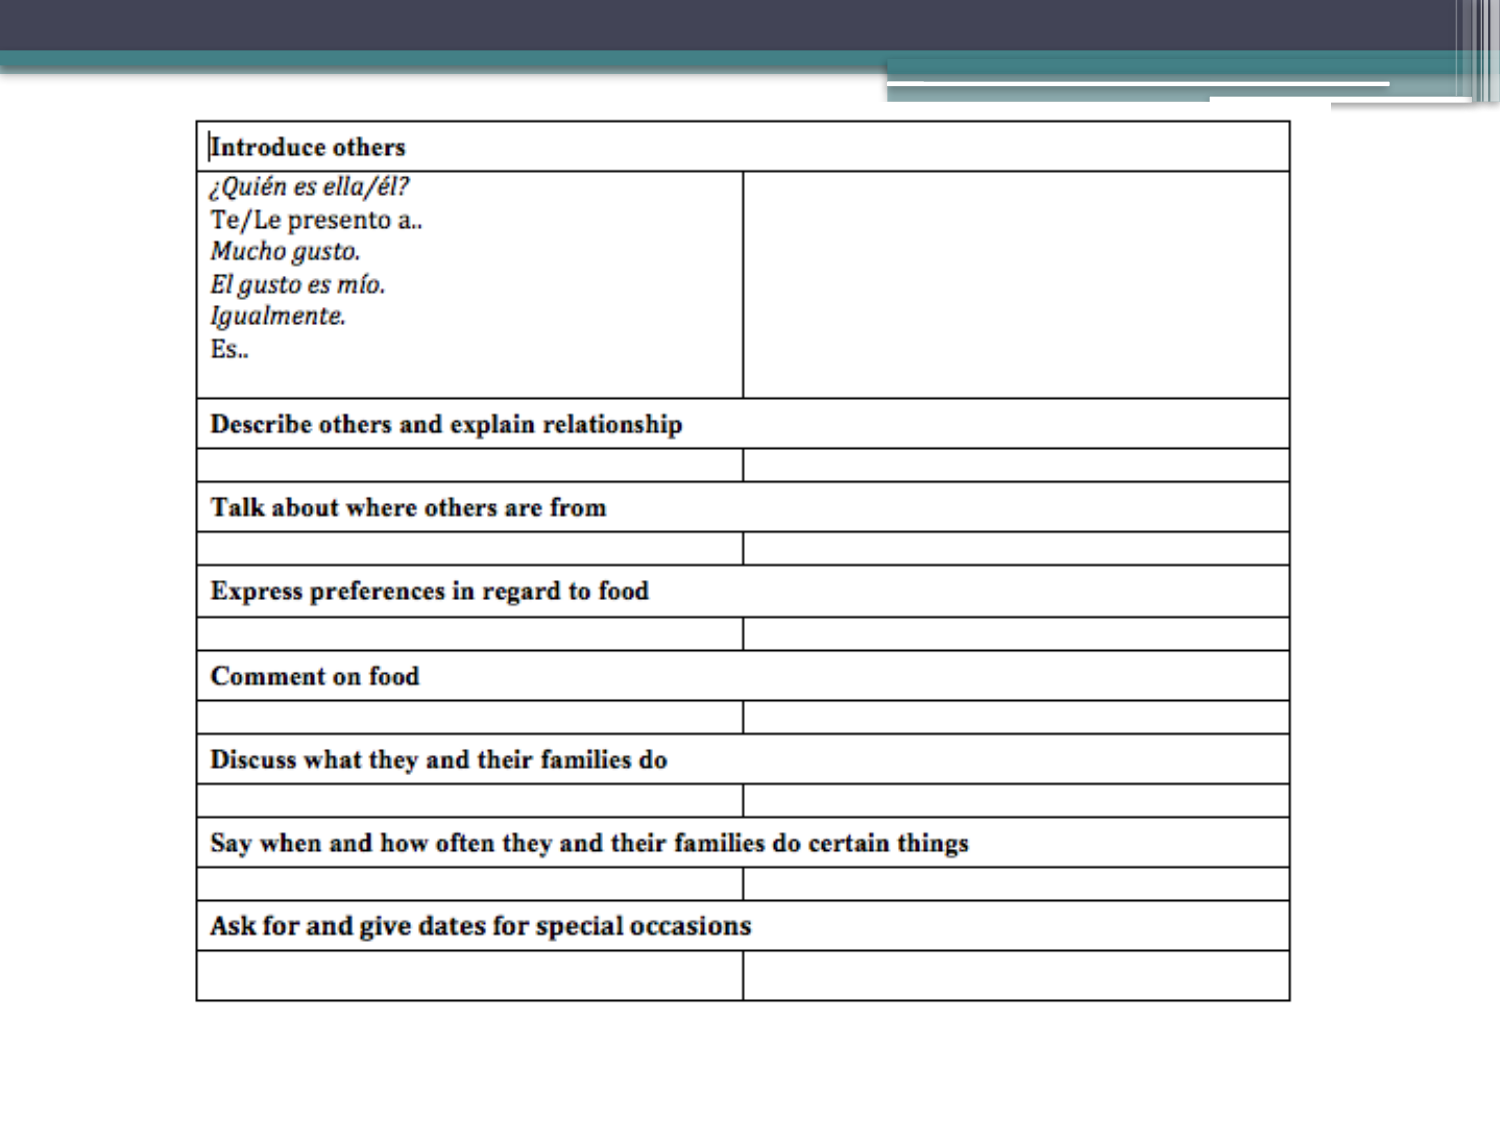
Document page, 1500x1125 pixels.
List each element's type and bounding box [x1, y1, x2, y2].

picture [169, 101, 1331, 1024]
